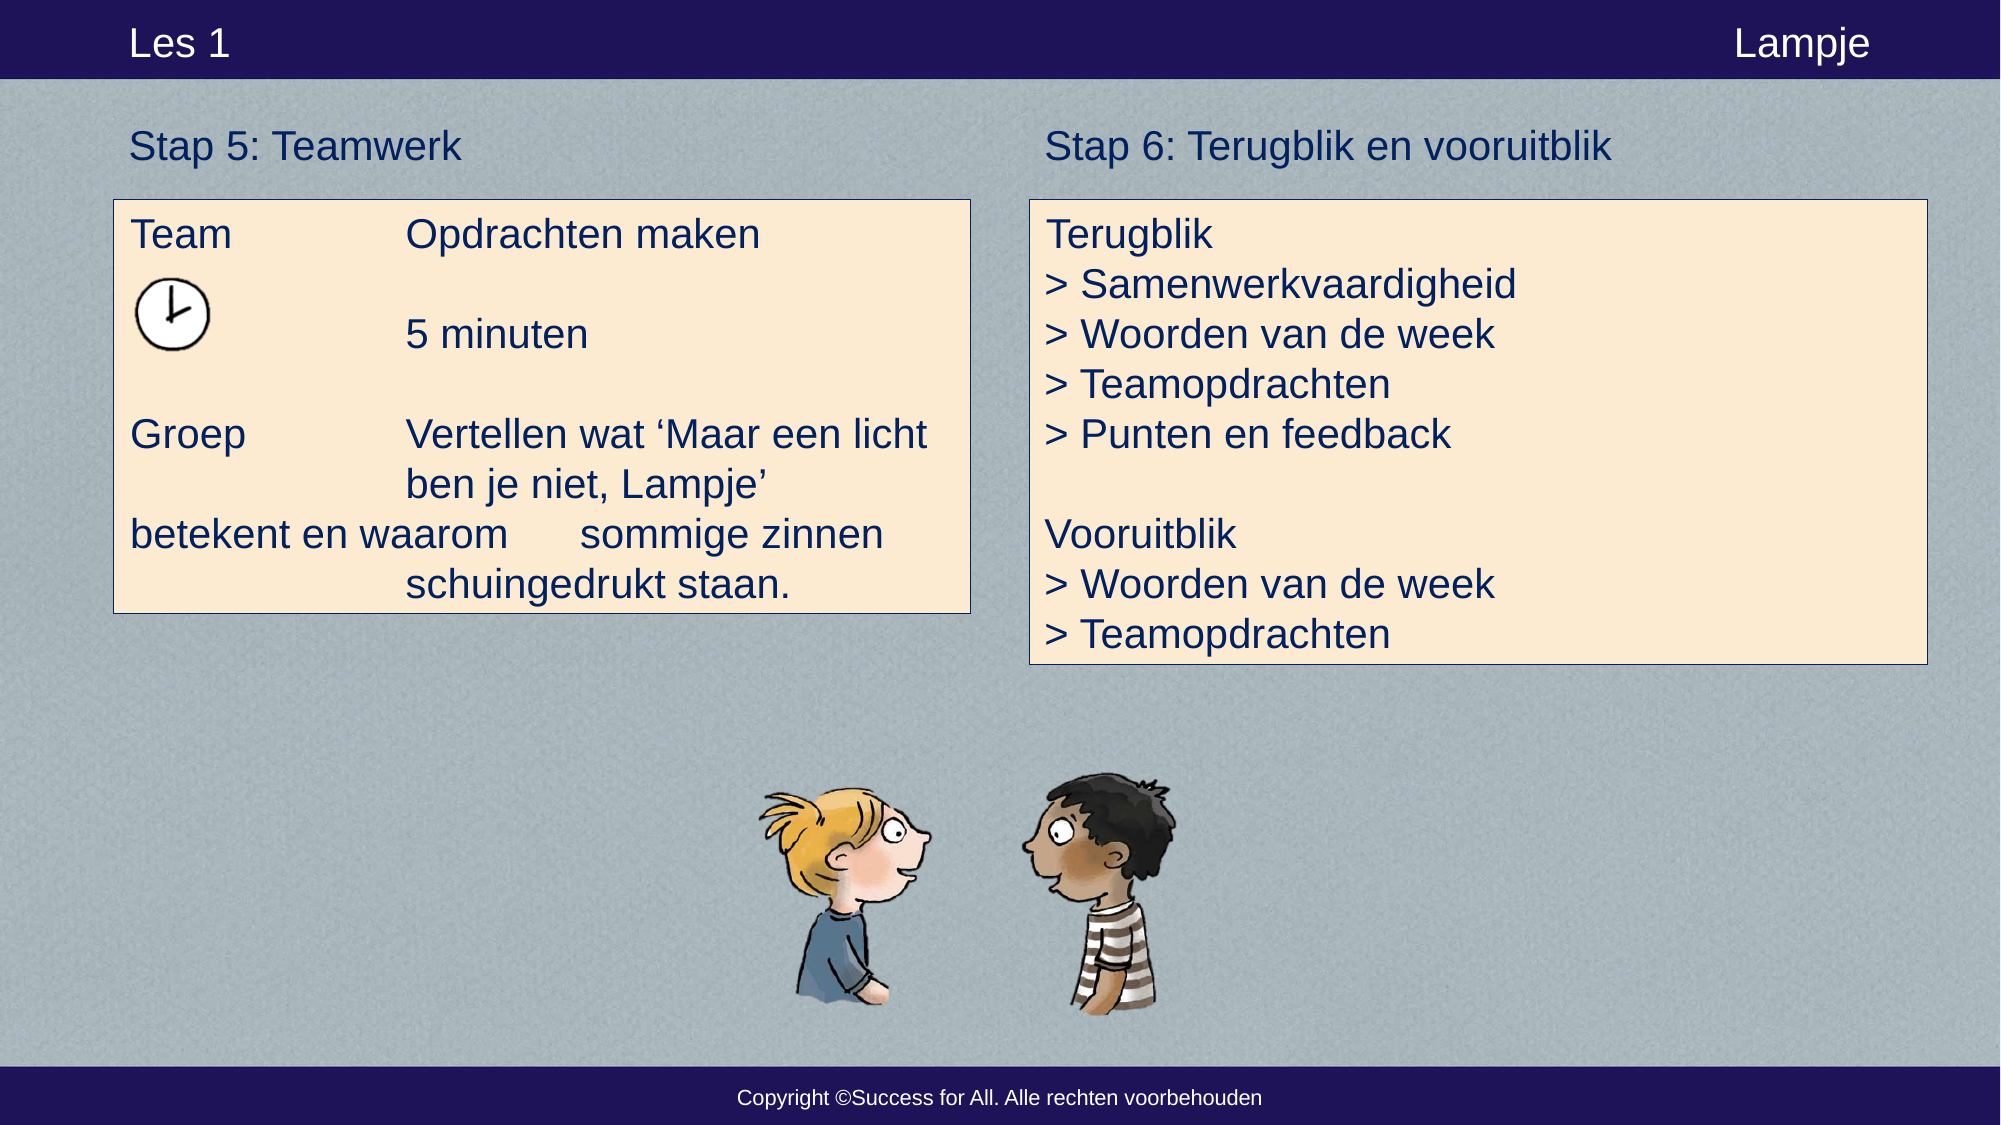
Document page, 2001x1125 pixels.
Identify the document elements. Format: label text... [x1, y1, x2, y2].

text_box Stap 5: Teamwerk [114, 111, 907, 177]
text_box Terugblik > Samenwerkvaardigheid > Woorden van de week > Teamopdrachten > Punten en feedback Vooruitblik > Woorden van de week > Teamopdrachten [1029, 199, 1928, 665]
text_box Lampje [999, 8, 1886, 73]
picture [0, 0, 2001, 1125]
text_box Copyright ©Success for All. Alle rechten voorbehouden [0, 1076, 2000, 1125]
text_box Les 1 [114, 8, 354, 73]
text_box Team Opdrachten maken 5 minuten Groep Vertellen wat ‘Maar een licht ben je niet, Lampje’ betekent en waarom sommige zinnen schuingedrukt staan. [113, 199, 971, 614]
text_box Stap 6: Terugblik en vooruitblik [1029, 111, 1822, 177]
